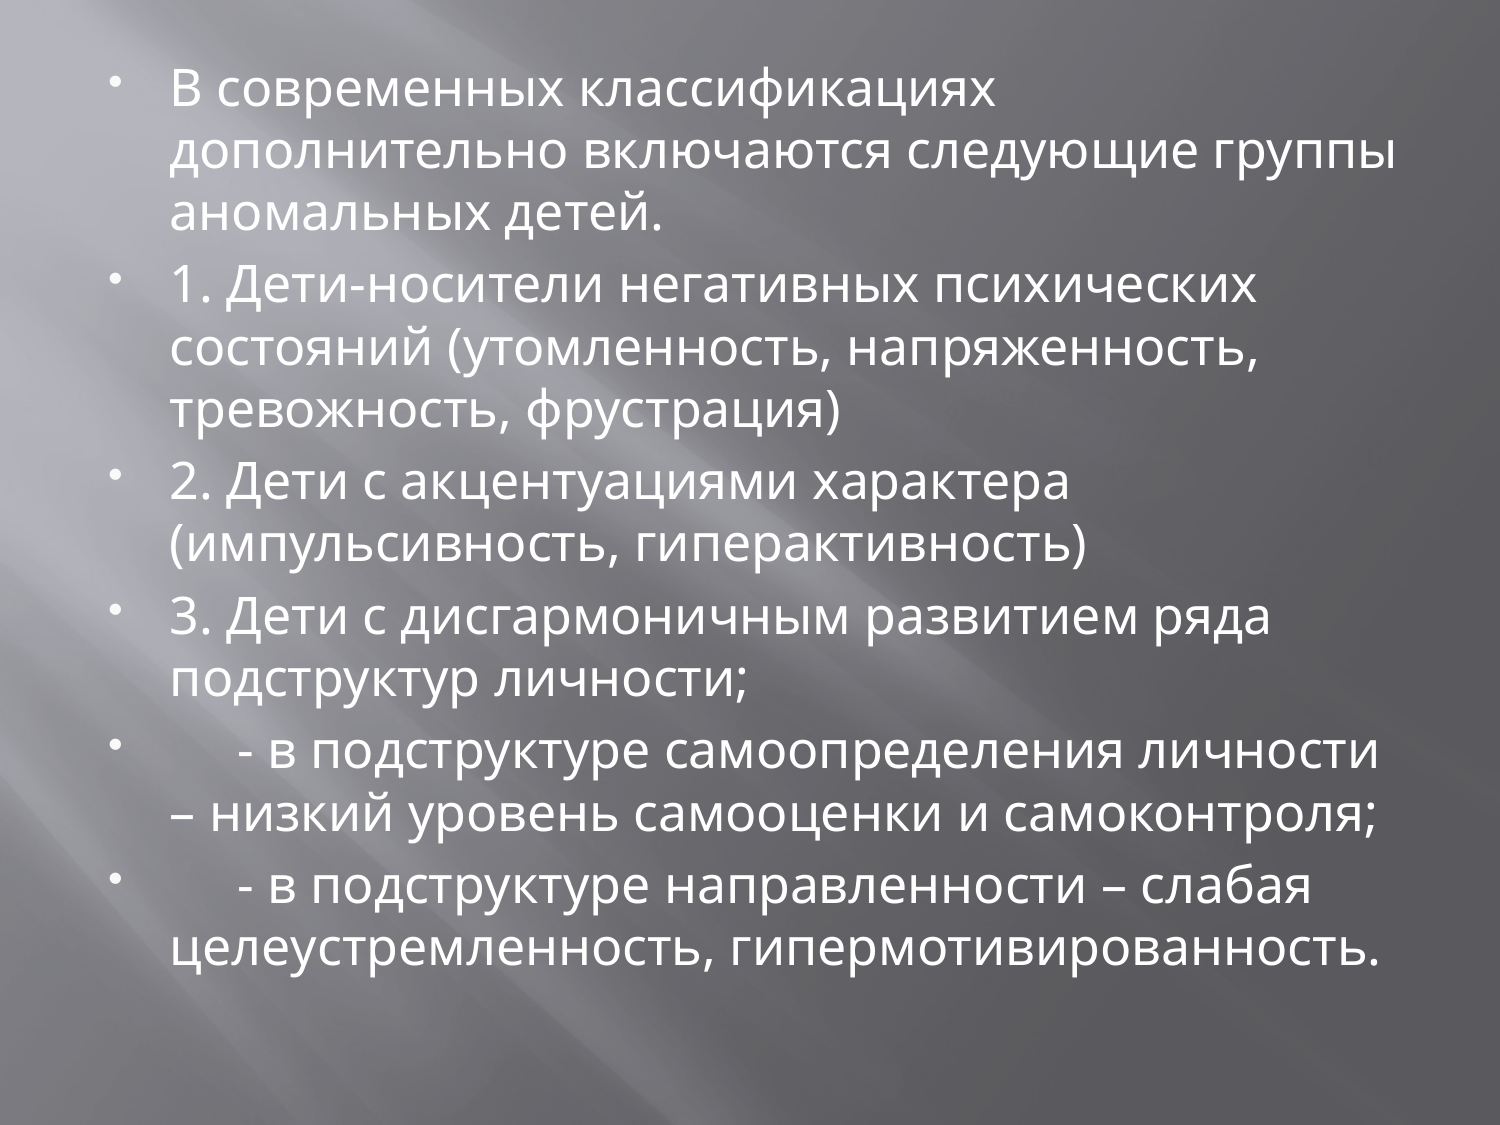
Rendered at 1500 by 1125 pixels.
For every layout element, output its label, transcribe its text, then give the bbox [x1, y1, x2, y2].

list В современных классификациях дополнительно включаются следующие группы аномальных детей. 1. Дети-носители негативных психических состояний (утомленность, напряженность, тревожность, фрустрация) 2. Дети с акцентуациями характера (импульсивность, гиперактивность) 3. Дети с дисгармоничным развитием ряда подструктур личности; - в подструктуре самоопределения личности – низкий уровень самооценки и самоконтроля; - в подструктуре направленности – слабая целеустремленность, гипермотивированность. [75, 46, 1425, 1079]
